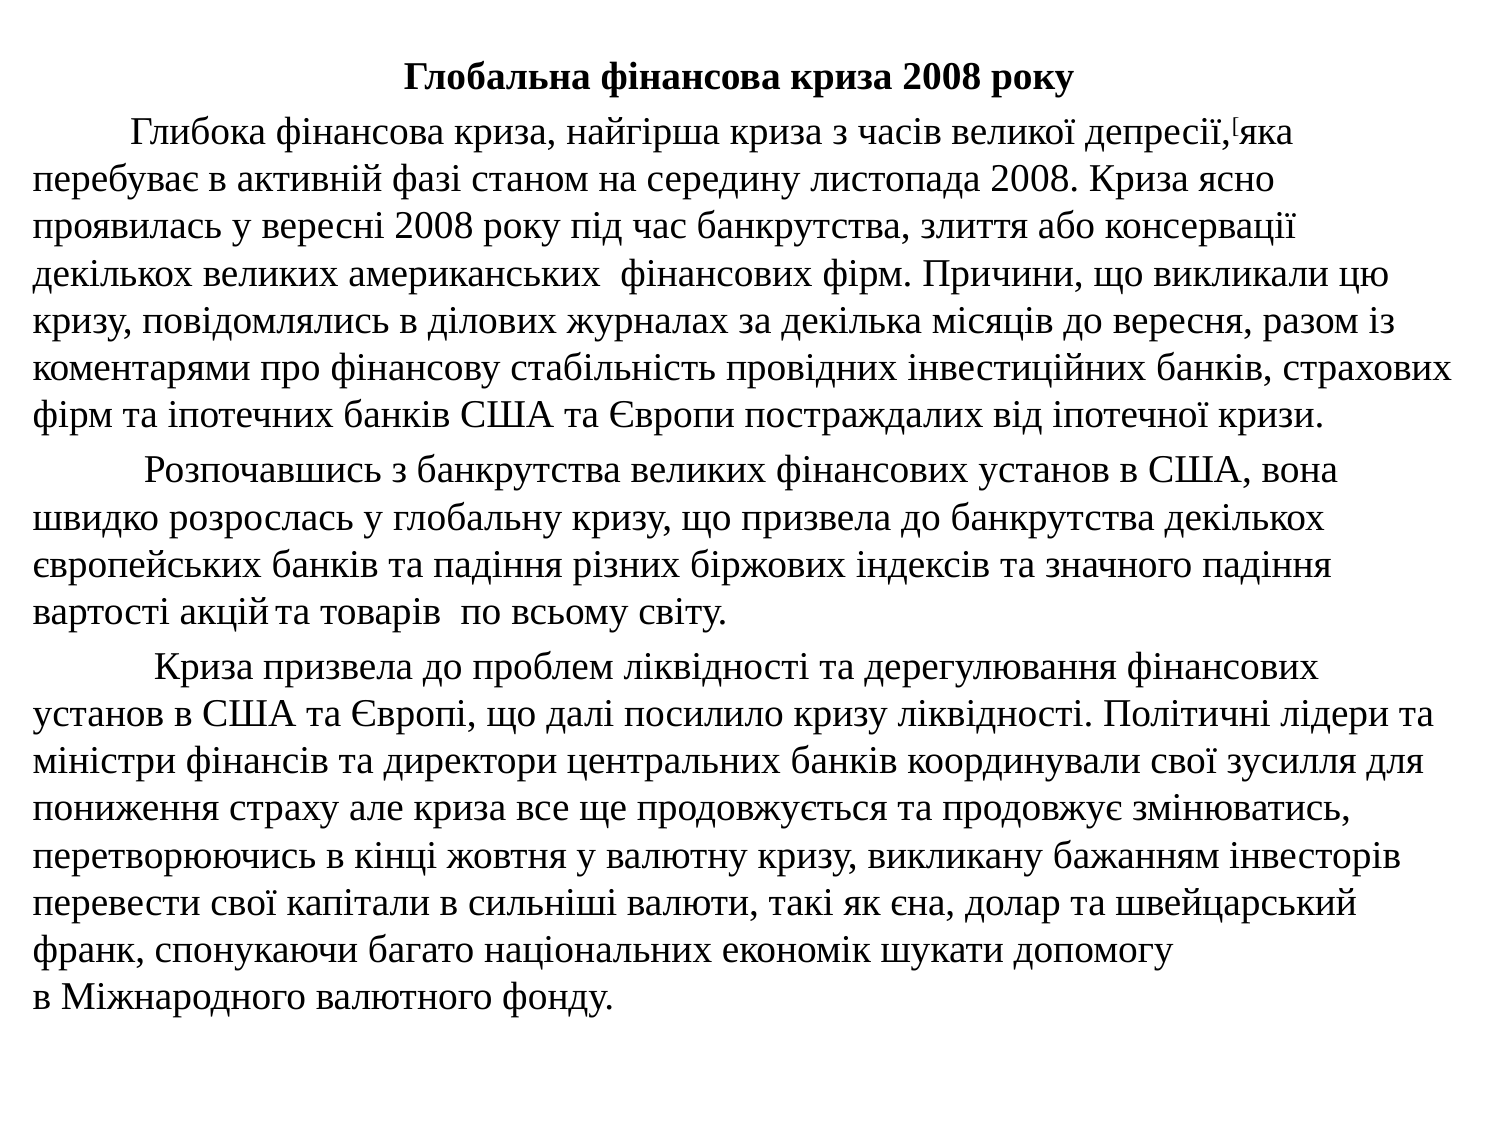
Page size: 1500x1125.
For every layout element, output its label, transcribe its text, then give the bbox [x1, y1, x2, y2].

list Глобальна фінансова криза 2008 року Глибока фінансова криза, найгірша криза з часів великої депресії,[яка перебуває в активній фазі станом на середину листопада 2008. Криза ясно проявилась у вересні 2008 року під час банкрутства, злиття або консервації декількох великих американських фінансових фірм. Причини, що викликали цю кризу, повідомлялись в ділових журналах за декілька місяців до вересня, разом із коментарями про фінансову стабільність провідних інвестиційних банків, страхових фірм та іпотечних банків США та Європи постраждалих від іпотечної кризи. Розпочавшись з банкрутства великих фінансових установ в США, вона швидко розрослась у глобальну кризу, що призвела до банкрутства декількох європейських банків та падіння різних біржових індексів та значного падіння вартості акцій та товарів по всьому світу. Криза призвела до проблем ліквідності та дерегулювання фінансових установ в США та Європі, що далі посилило кризу ліквідності. Політичні лідери та міністри фінансів та директори центральних банків координували свої зусилля для пониження страху але криза все ще продовжується та продовжує змінюватись, перетворюючись в кінці жовтня у валютну кризу, викликану бажанням інвесторів перевести свої капітали в сильніші валюти, такі як єна, долар та швейцарський франк, спонукаючи багато національних економік шукати допомогу в Міжнародного валютного фонду. [17, 42, 1471, 1071]
